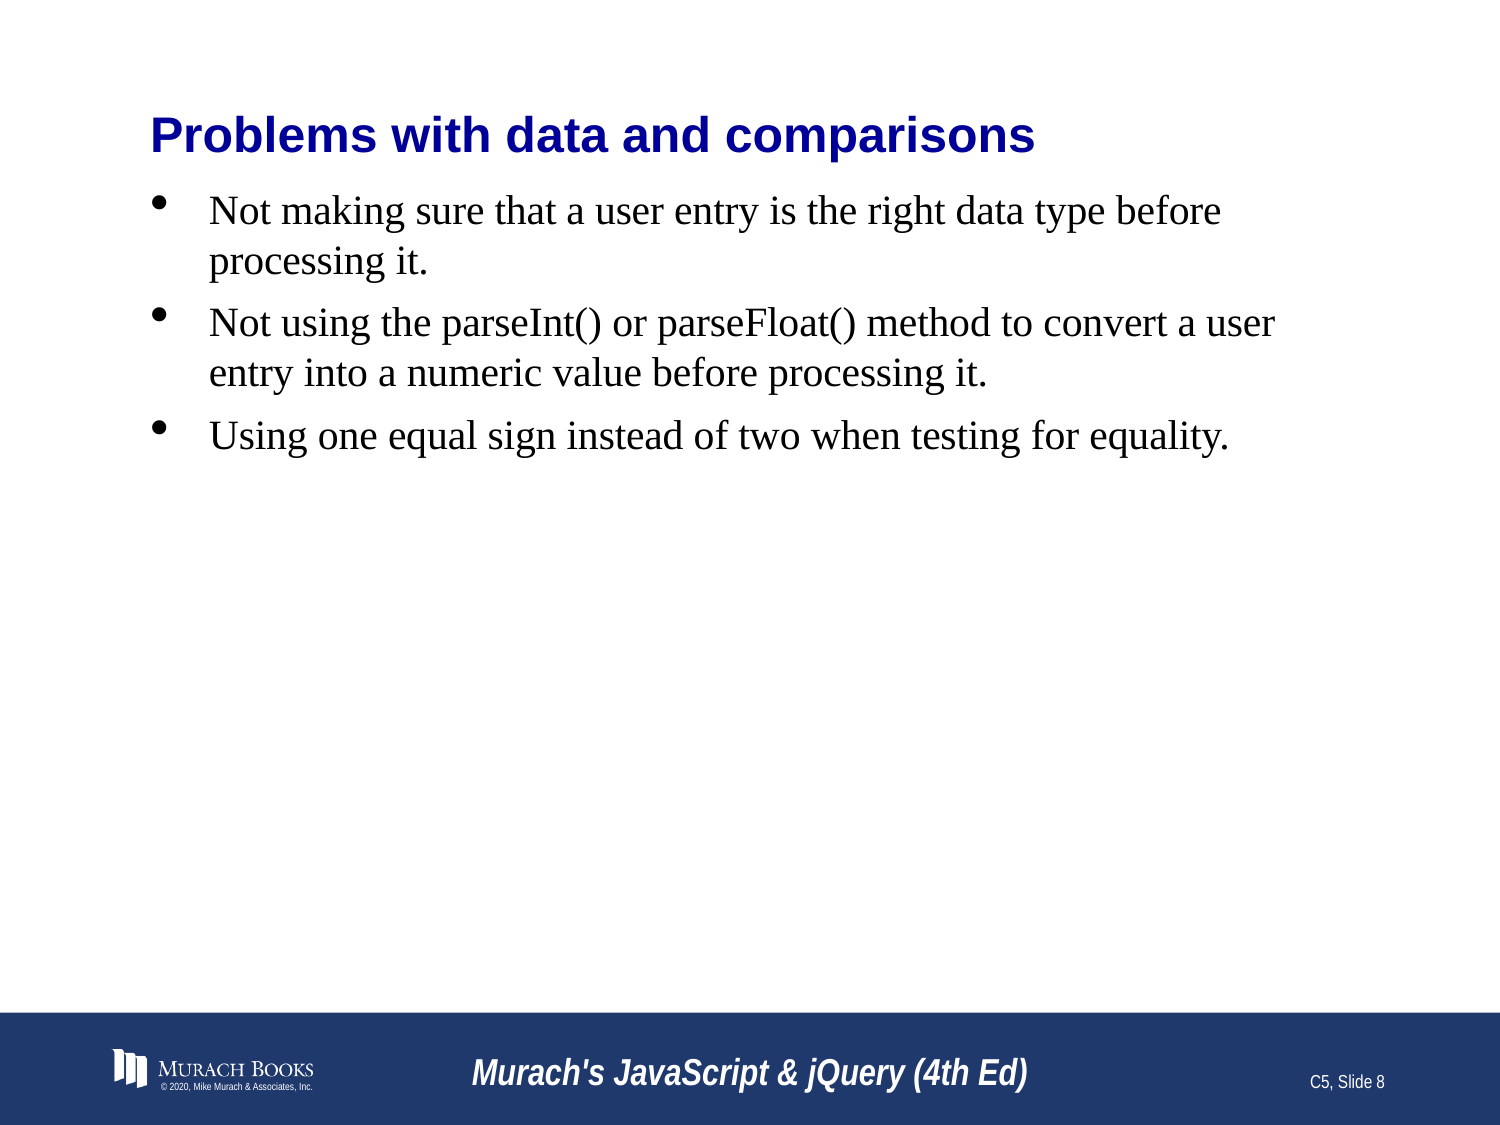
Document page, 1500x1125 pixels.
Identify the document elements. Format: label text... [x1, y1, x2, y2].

slide_number Murach's JavaScript & jQuery (4th Ed) [463, 1025, 1050, 1100]
list Not making sure that a user entry is the right data type before processing it. Not using the parseInt() or parseFloat() method to convert a user entry into a numeric value before processing it. Using one equal sign instead of two when testing for equality. [137, 174, 1350, 975]
title Problems with data and comparisons [150, 102, 1350, 164]
footer © 2020, Mike Murach & Associates, Inc. [12, 1025, 463, 1100]
slide_number C5, Slide 8 [1087, 1025, 1400, 1100]
